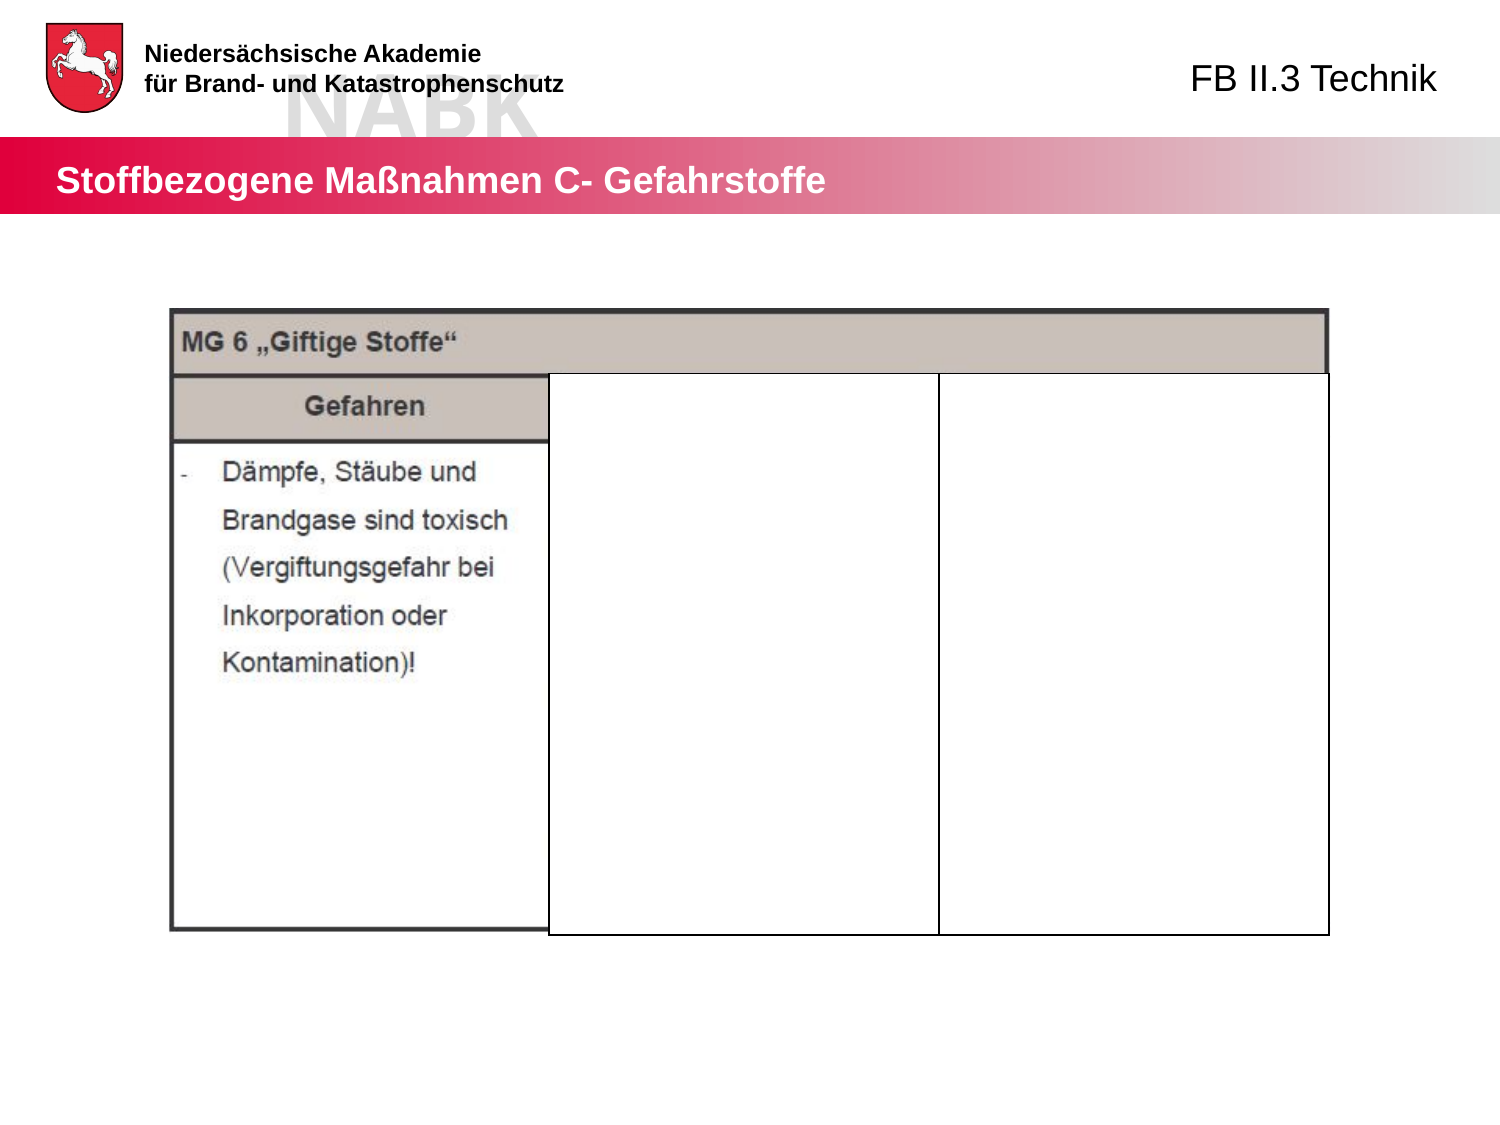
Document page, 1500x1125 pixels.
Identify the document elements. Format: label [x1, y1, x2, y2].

list [168, 308, 1331, 935]
picture [45, 22, 124, 114]
